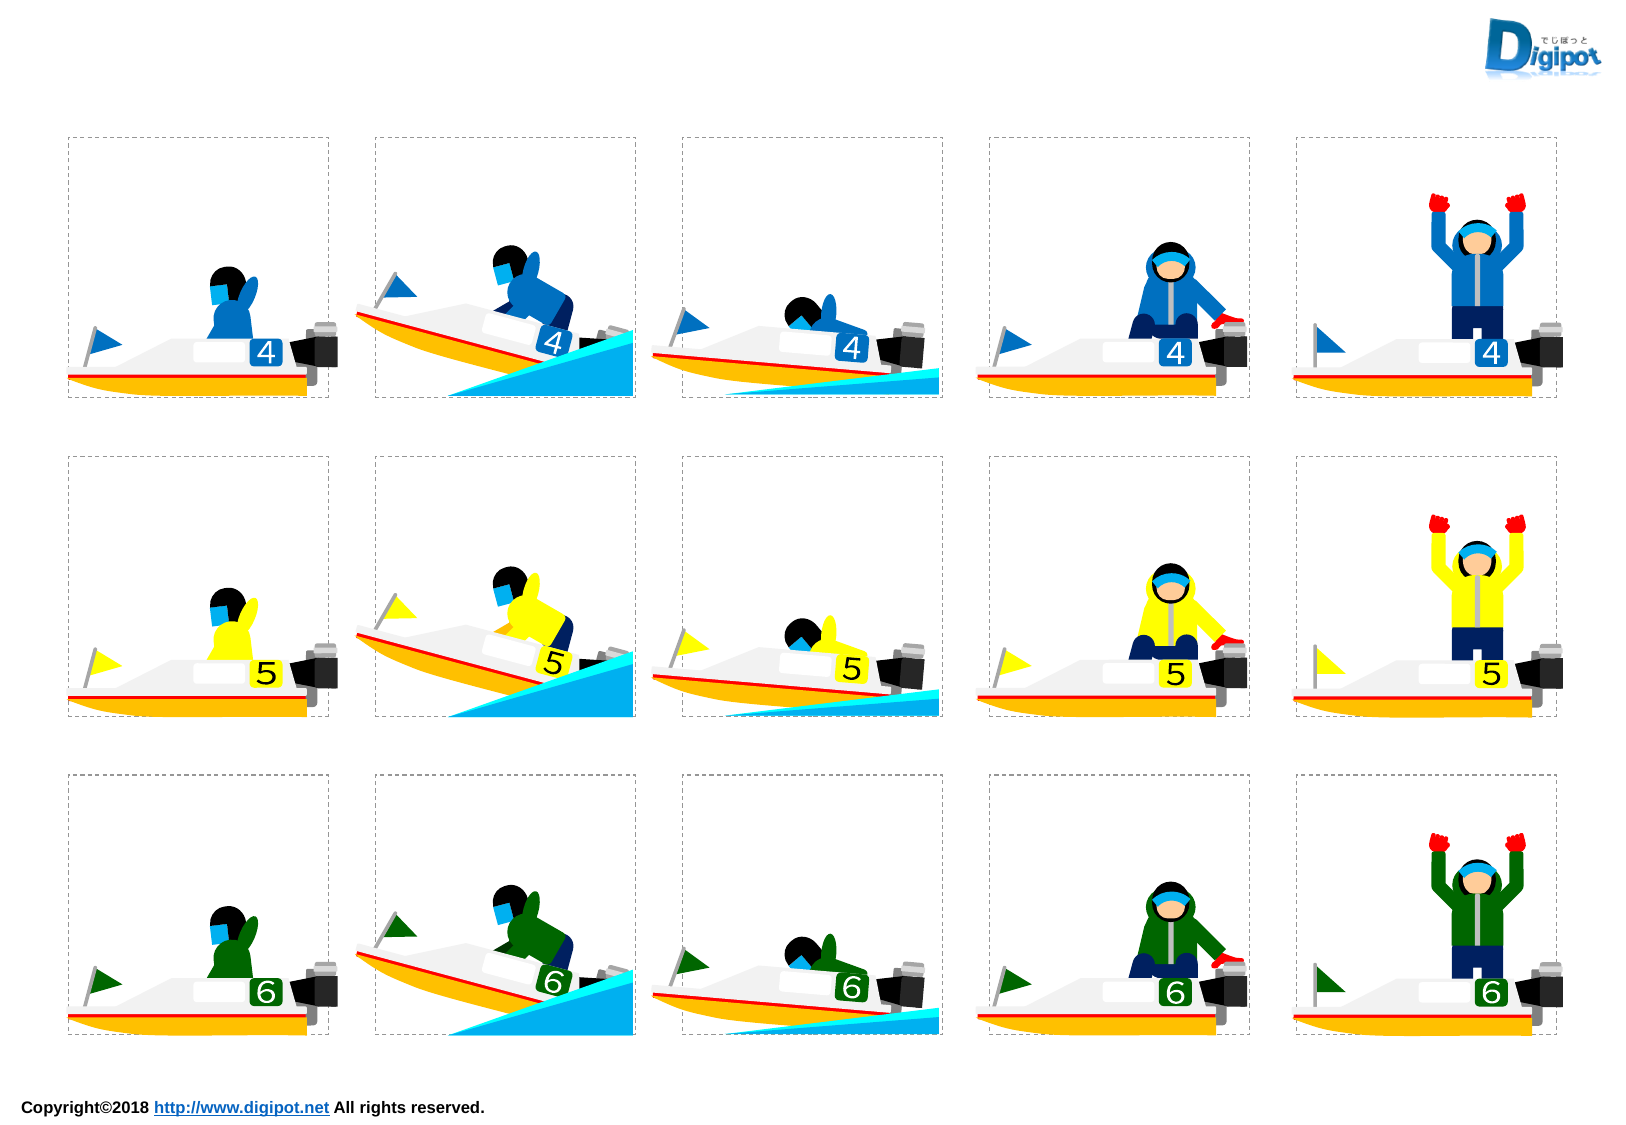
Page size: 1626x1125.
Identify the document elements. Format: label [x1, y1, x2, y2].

text_box [975, 881, 1247, 1036]
text_box [66, 266, 338, 396]
text_box [1291, 193, 1563, 397]
text_box [652, 290, 939, 395]
text_box [66, 905, 338, 1036]
text_box [361, 240, 634, 396]
text_box [975, 241, 1247, 396]
text_box [1291, 832, 1563, 1036]
text_box [361, 561, 634, 718]
text_box [1291, 514, 1563, 718]
text_box [66, 587, 338, 718]
picture [1485, 18, 1602, 82]
text_box [975, 563, 1247, 718]
text_box [361, 880, 634, 1036]
text_box [652, 611, 939, 716]
text_box [652, 930, 939, 1035]
